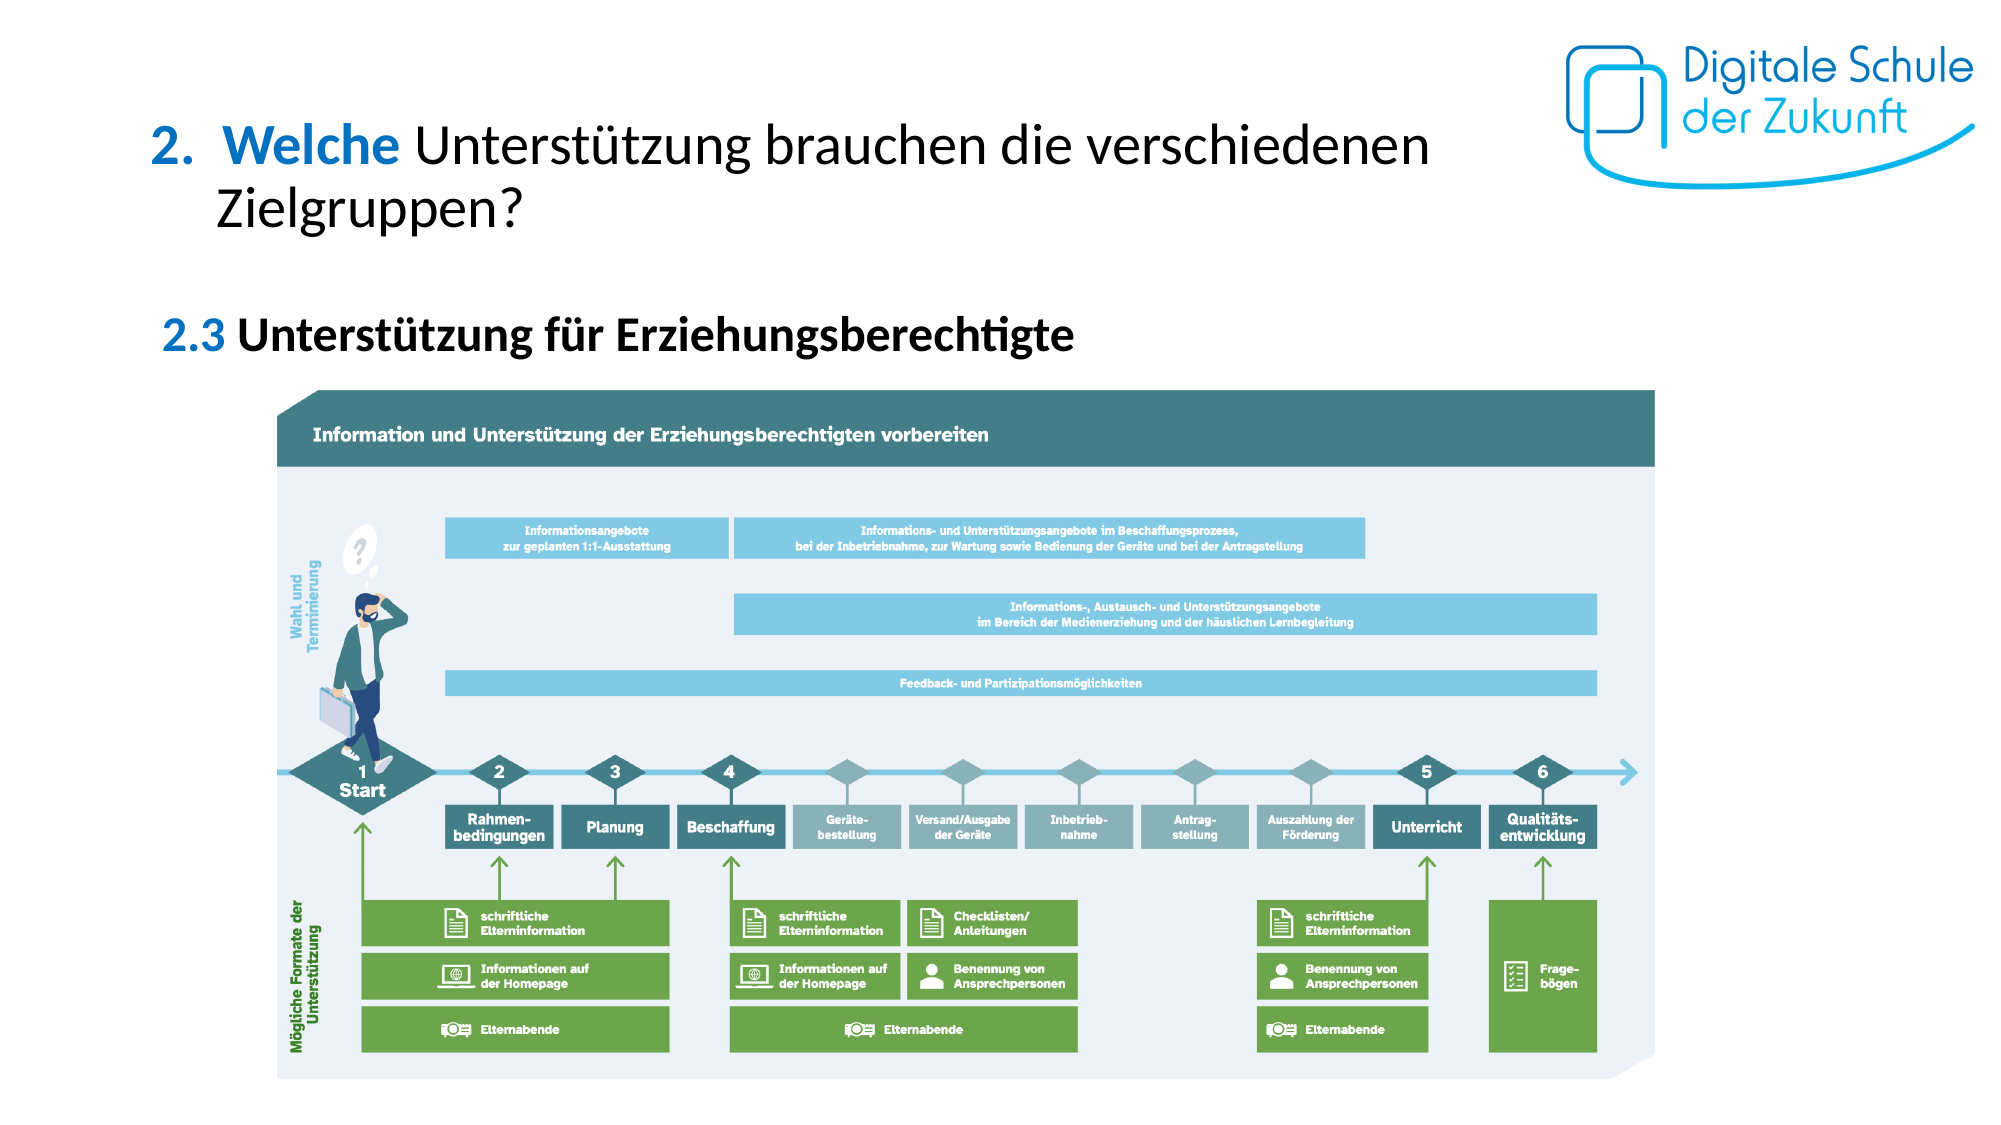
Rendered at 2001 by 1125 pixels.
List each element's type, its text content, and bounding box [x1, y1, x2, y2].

picture [1534, 0, 2000, 218]
picture [251, 369, 1668, 1093]
list 2. Welche Unterstützung brauchen die verschiedenen Zielgruppen? 2.3 Unterstützung für Erziehungsberechtigte [135, 106, 1784, 1015]
